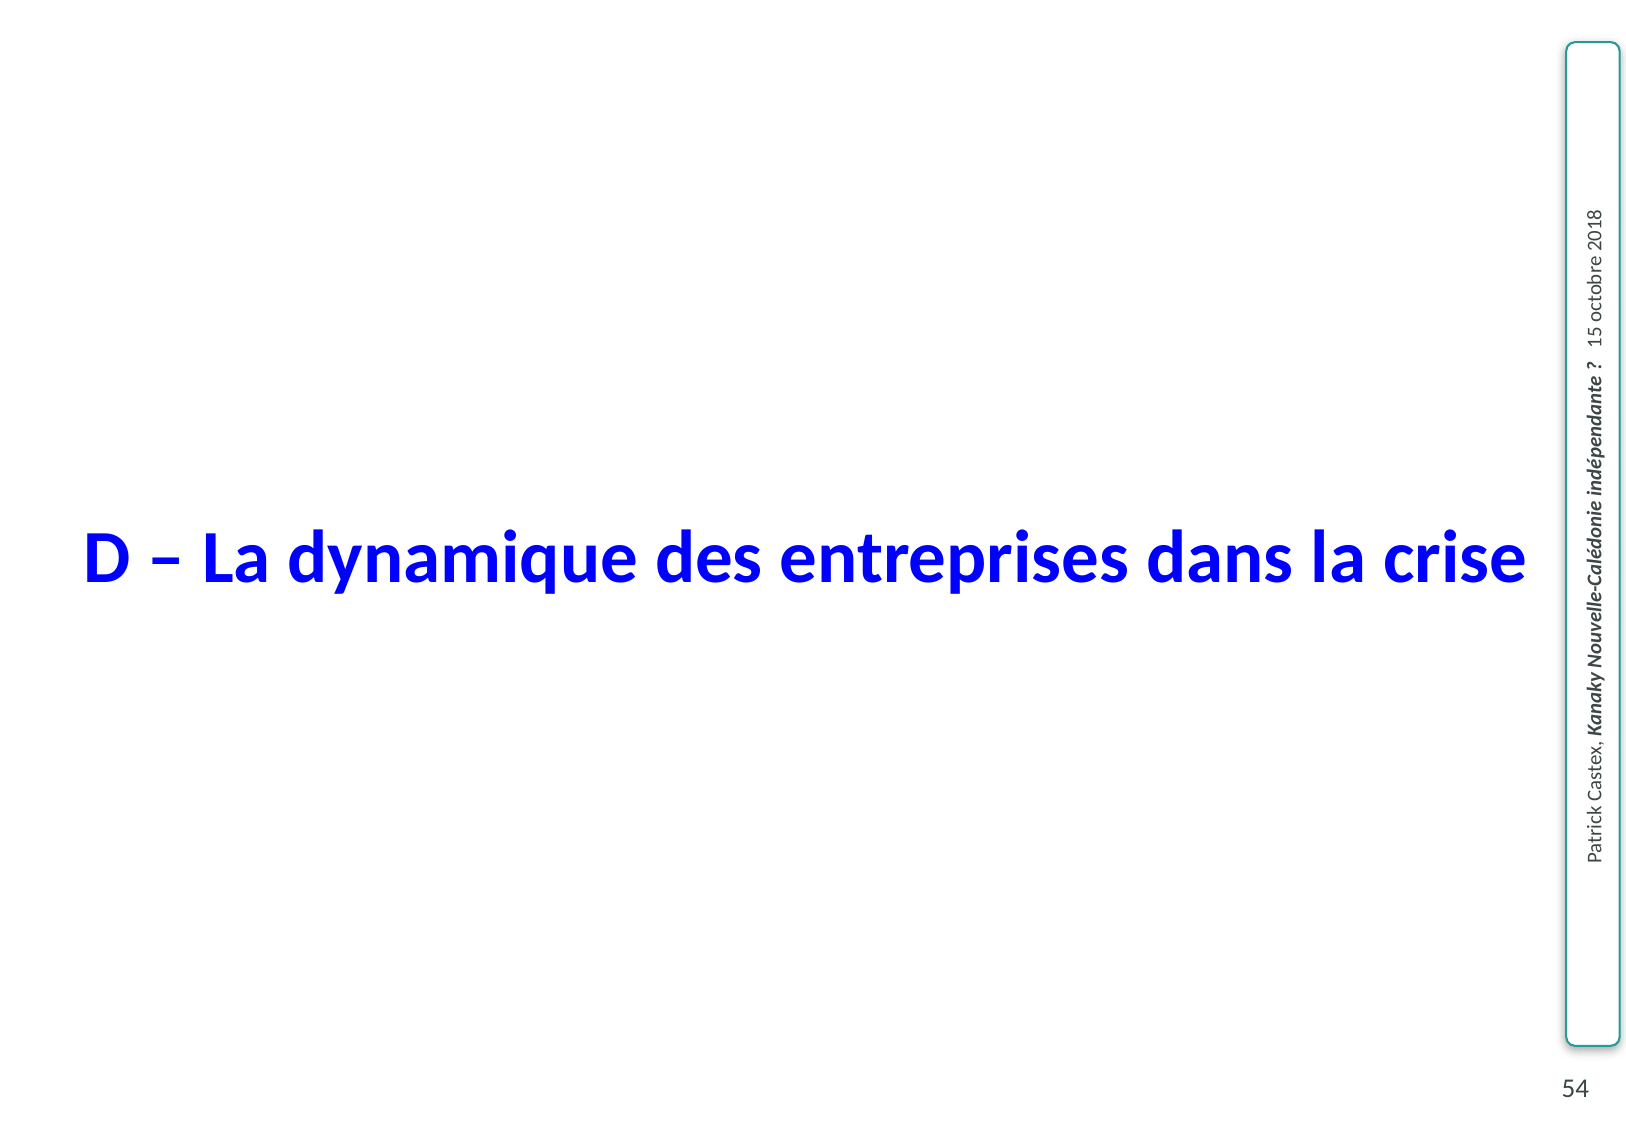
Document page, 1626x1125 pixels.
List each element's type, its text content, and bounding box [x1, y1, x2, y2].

title D – La dynamique des entreprises dans la crise [68, 500, 1553, 697]
